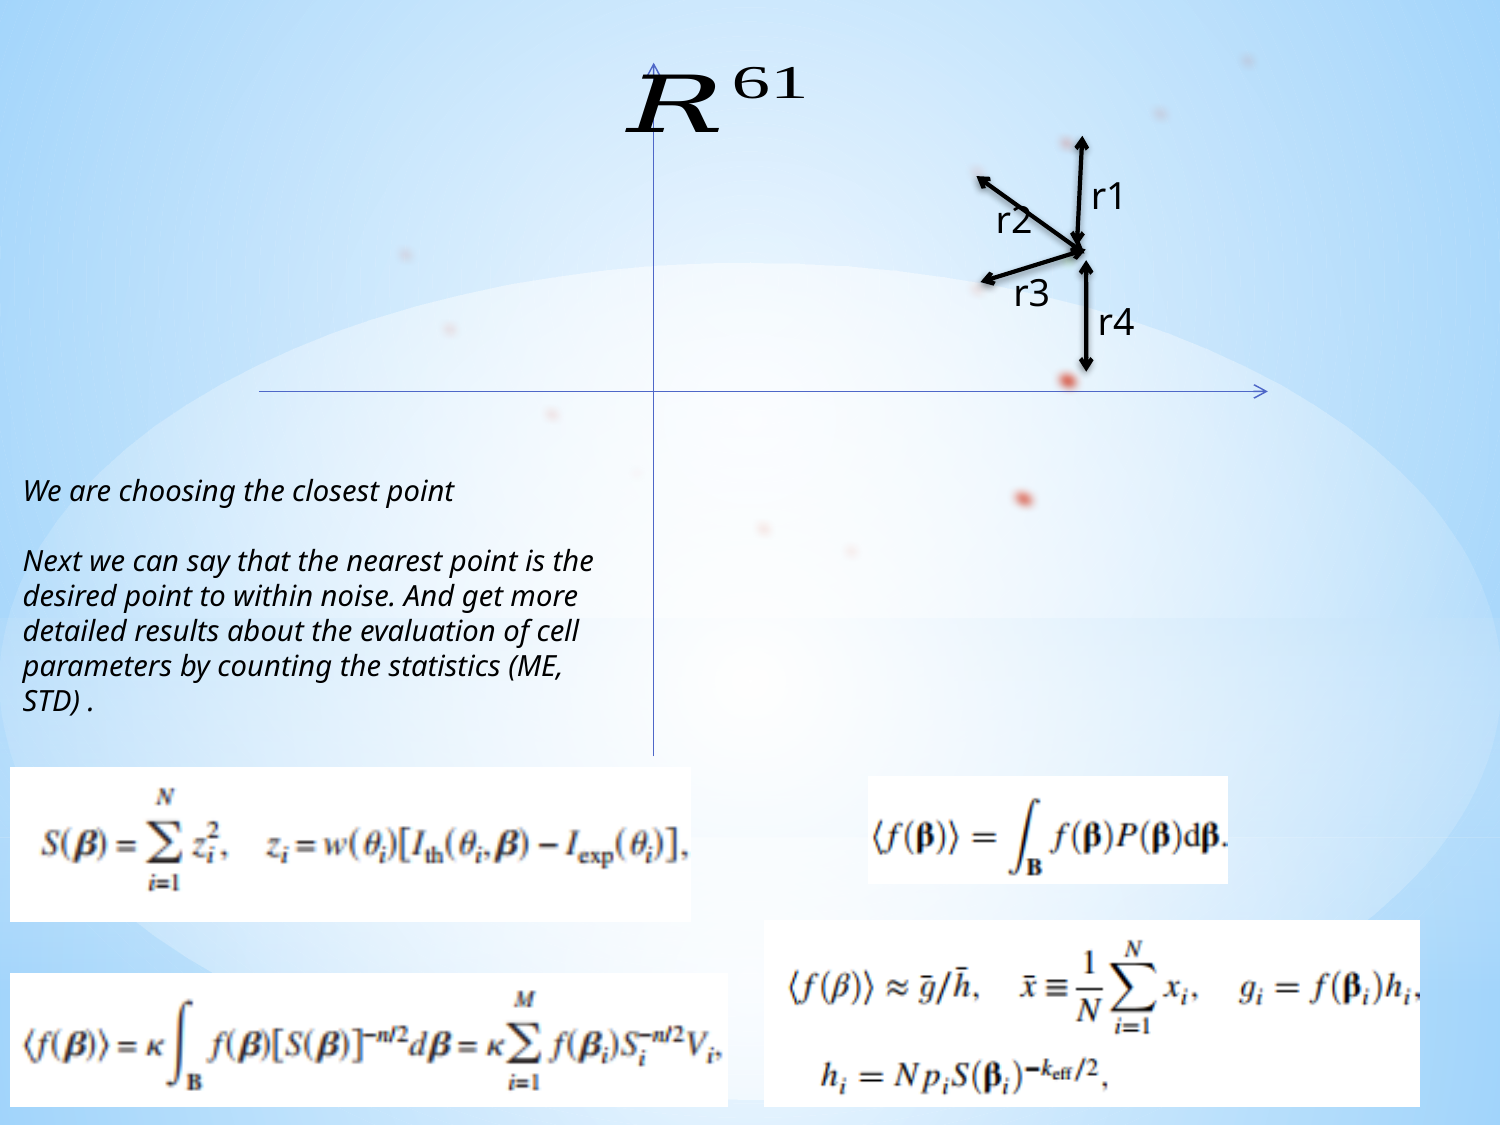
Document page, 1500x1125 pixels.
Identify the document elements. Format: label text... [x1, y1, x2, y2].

picture [10, 973, 728, 1107]
text_box We are choosing the closest point Next we can say that the nearest point is the desired point to within noise. And get more detailed results about the evaluation of cell parameters by counting the statistics (ME, STD) . [7, 464, 252, 725]
picture [10, 767, 691, 922]
picture [868, 775, 1228, 885]
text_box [258, 47, 1271, 757]
picture [764, 920, 1420, 1107]
